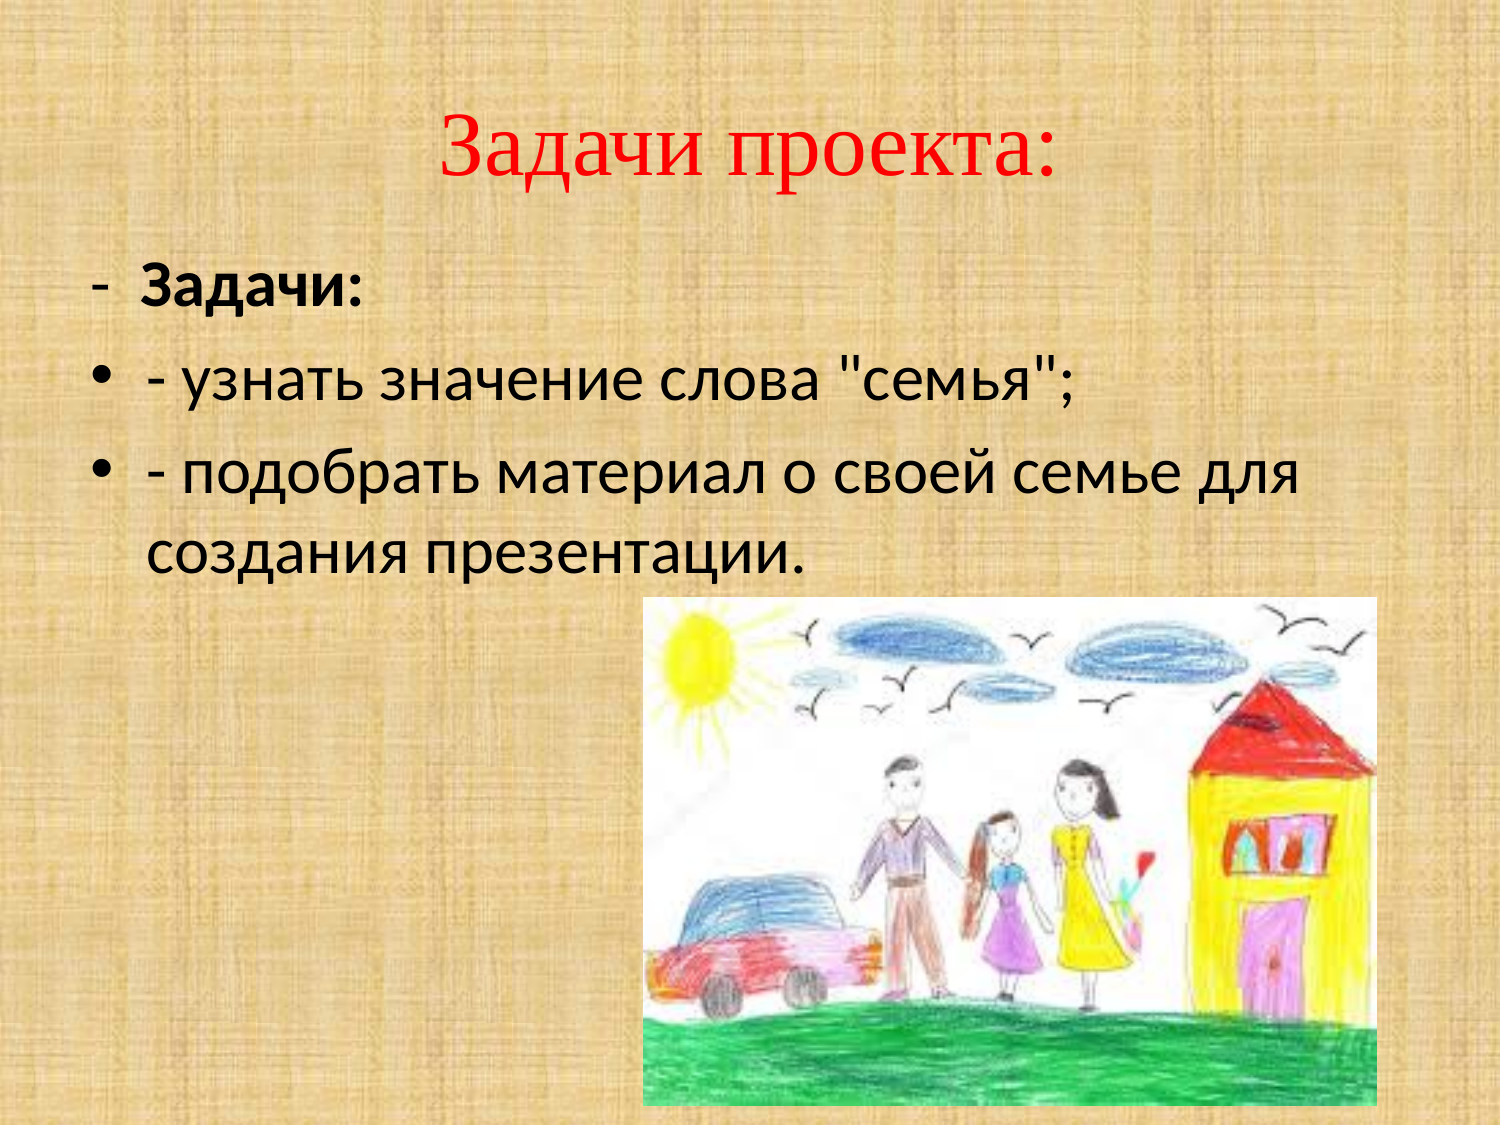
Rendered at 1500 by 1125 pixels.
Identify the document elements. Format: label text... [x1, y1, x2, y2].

picture [0, 0, 1500, 1125]
list - Задачи: - узнать значение слова "семья"; - подобрать материал о своей семье для создания презентации. [75, 232, 1425, 975]
title Задачи проекта: [75, 45, 1425, 232]
